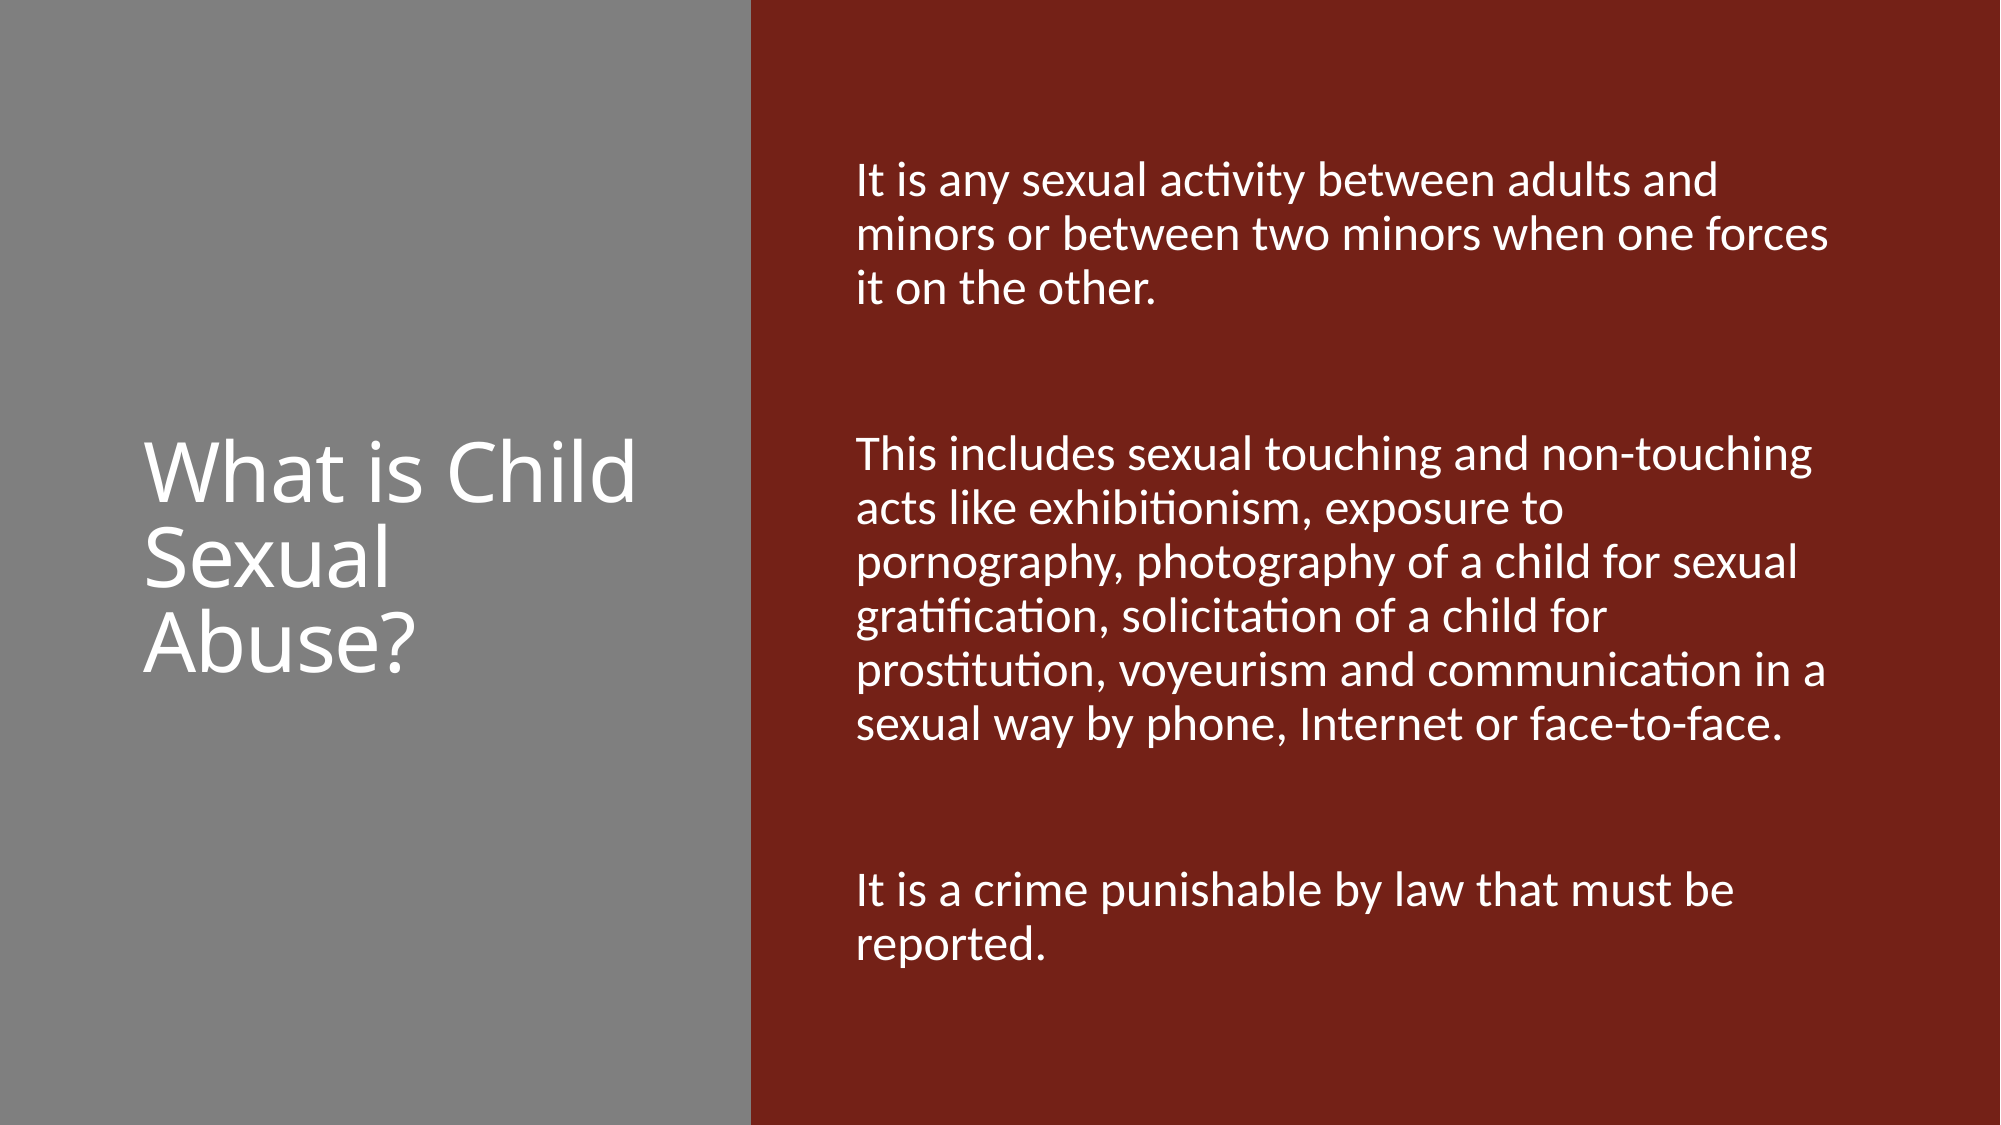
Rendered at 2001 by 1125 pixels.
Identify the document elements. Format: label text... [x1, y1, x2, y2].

text_box [0, 0, 750, 1125]
title What is Child Sexual Abuse? [128, 105, 698, 1020]
list It is any sexual activity between adults and minors or between two minors when one forces it on the other. This includes sexual touching and non-touching acts like exhibitionism, exposure to pornography, photography of a child for sexual gratification, solicitation of a child for prostitution, voyeurism and communication in a sexual way by phone, Internet or face-to-face. It is a crime punishable by law that must be reported. [840, 105, 1842, 1020]
text_box [750, 0, 2000, 1125]
